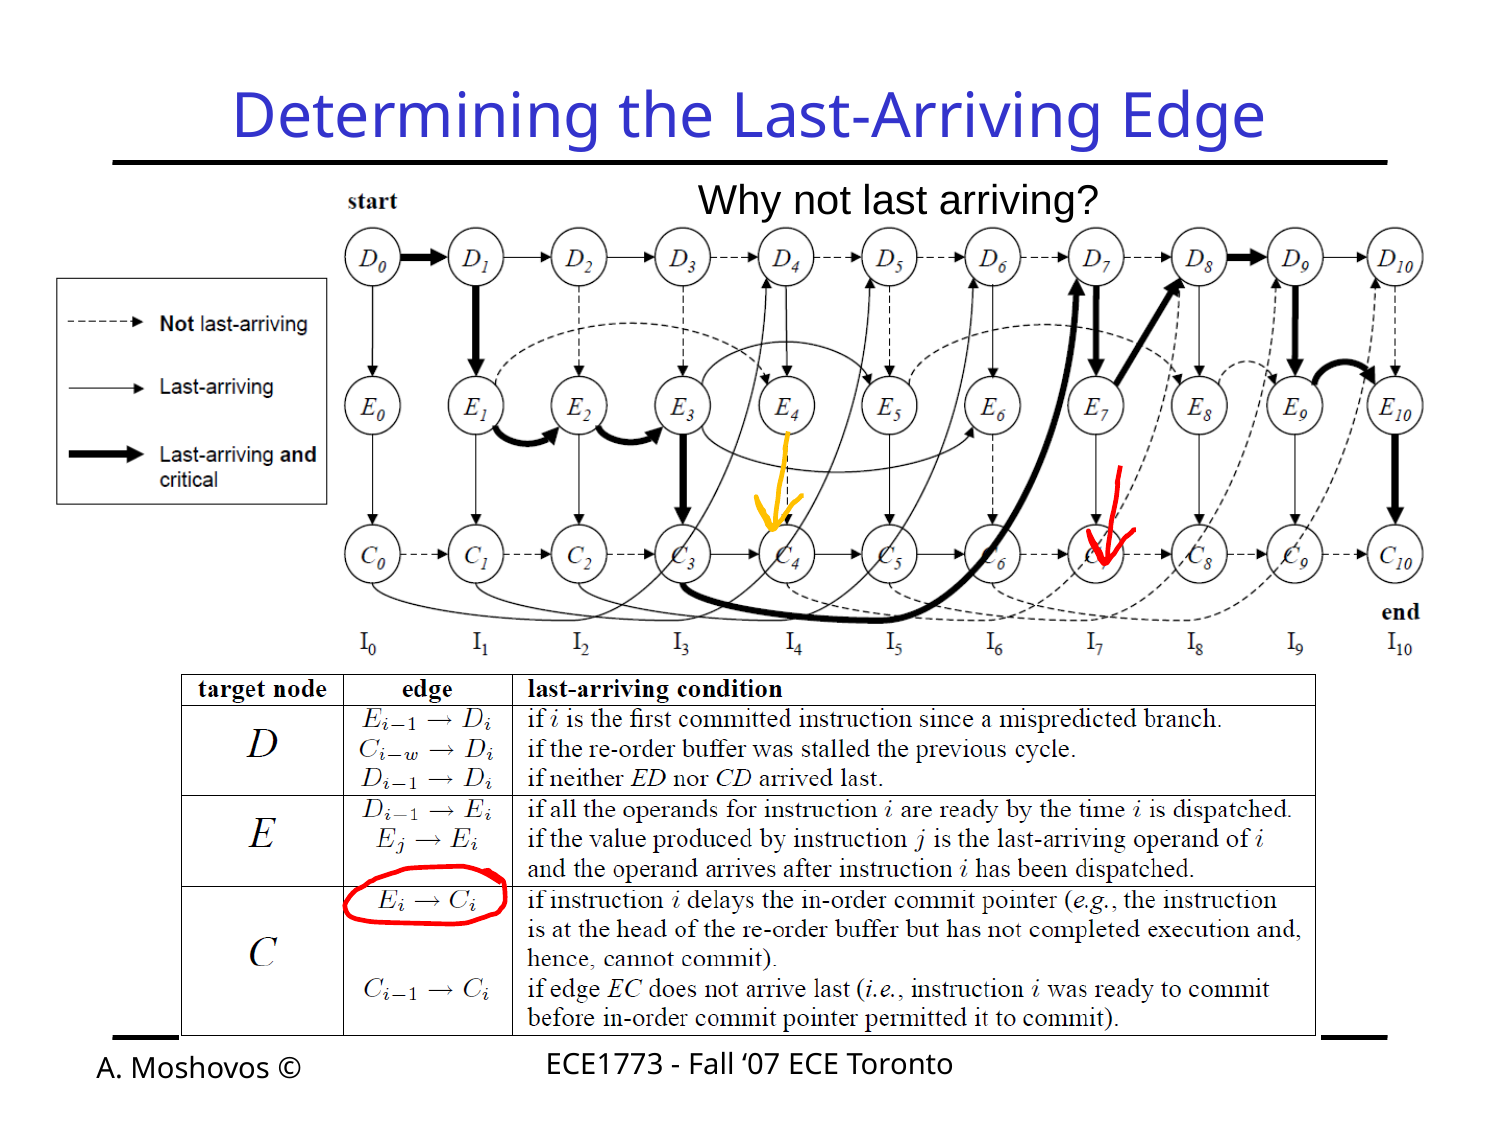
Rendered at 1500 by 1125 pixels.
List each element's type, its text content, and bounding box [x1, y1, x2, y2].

slide_number A. Moshovos © [81, 1041, 395, 1105]
footer ECE1773 - Fall ‘07 ECE Toronto [487, 1048, 1013, 1101]
picture [23, 190, 1456, 1041]
text_box Why not last arriving? [683, 165, 1115, 189]
title Determining the Last-Arriving Edge [112, 62, 1388, 163]
